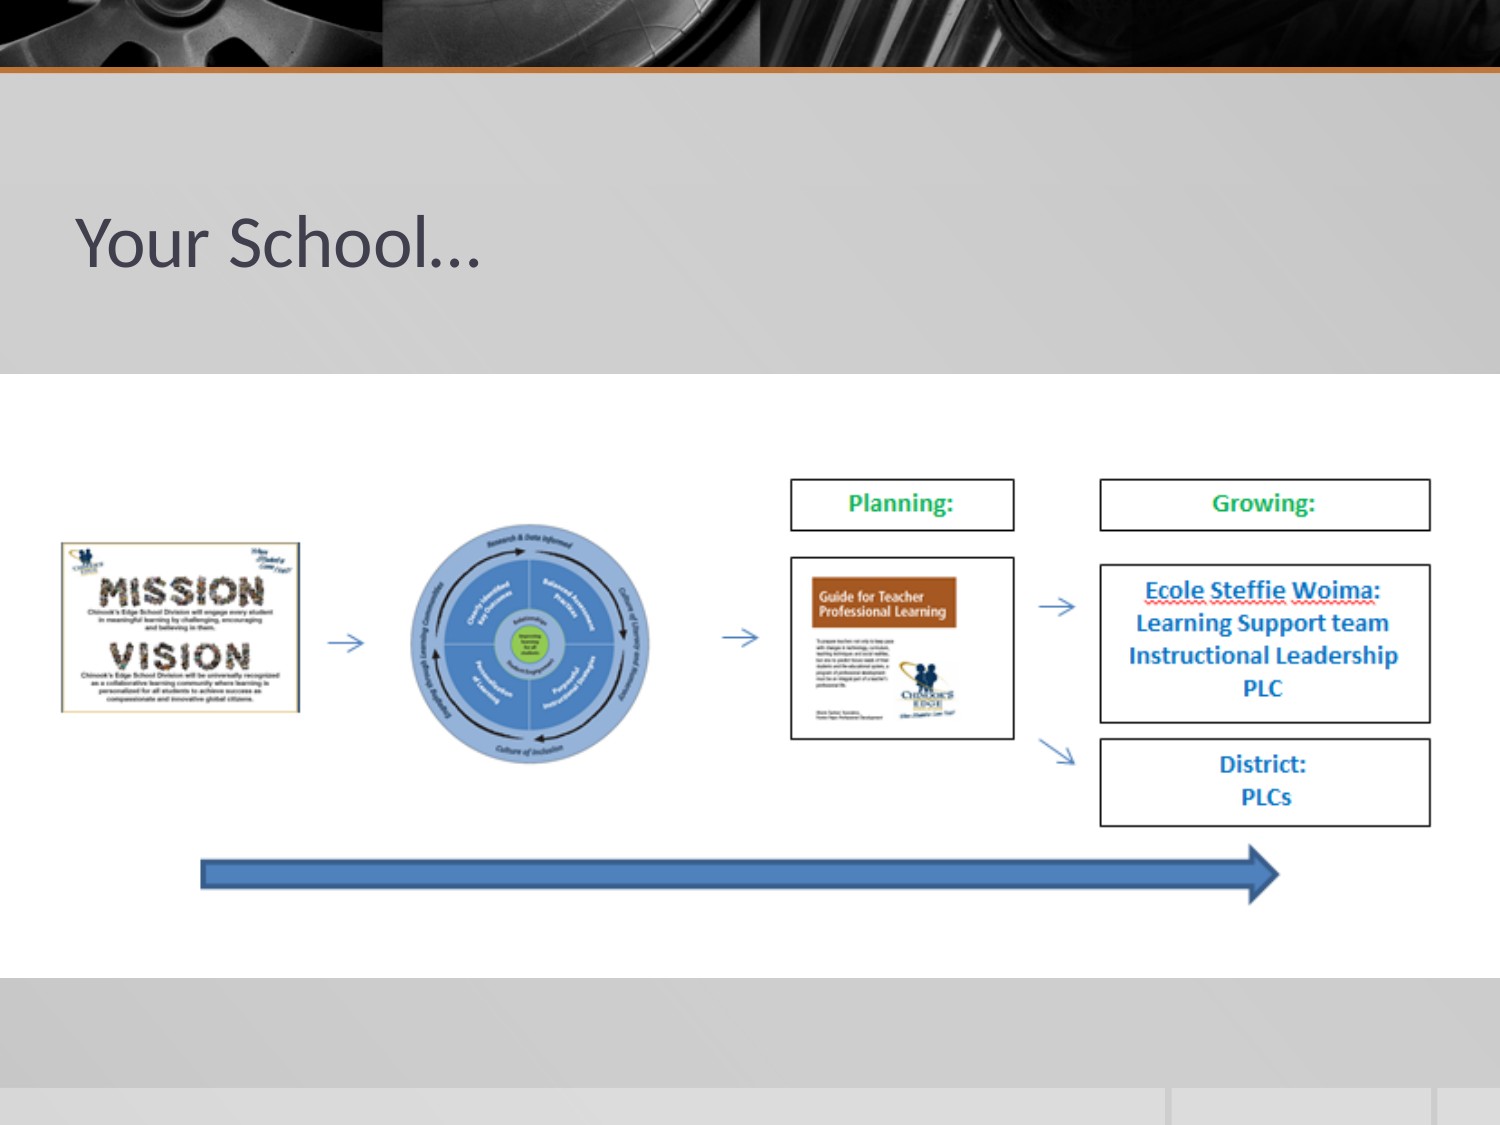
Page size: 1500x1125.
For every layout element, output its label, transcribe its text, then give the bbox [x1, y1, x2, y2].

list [0, 374, 1500, 978]
title Your School… [75, 162, 1425, 313]
picture [0, 0, 1500, 67]
